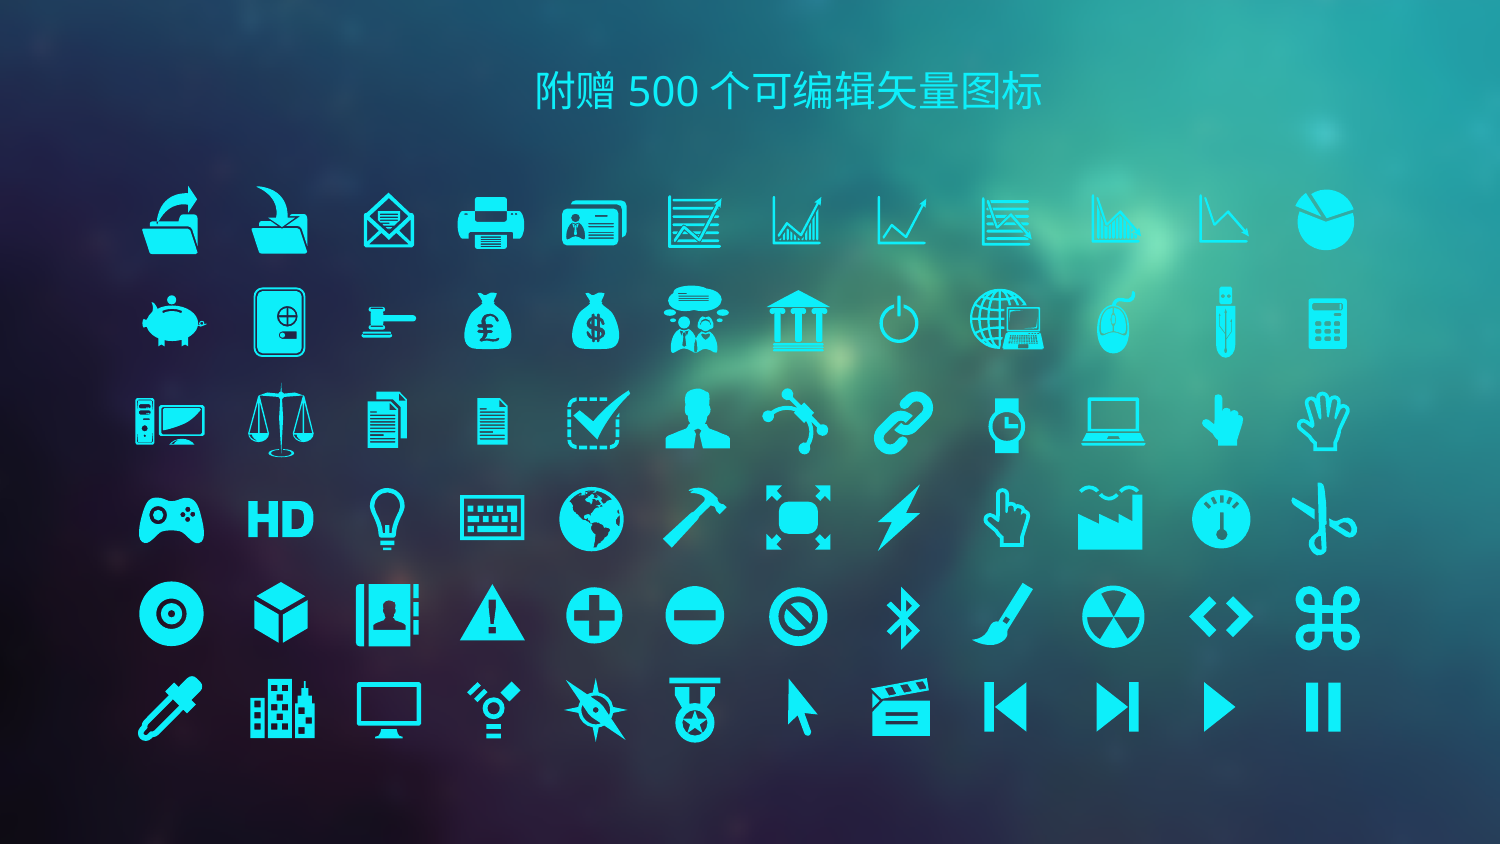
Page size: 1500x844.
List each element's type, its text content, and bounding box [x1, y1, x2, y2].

text_box 附赠500个可编辑矢量图标 [456, 57, 1122, 123]
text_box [135, 185, 1361, 743]
picture [0, 0, 1500, 844]
